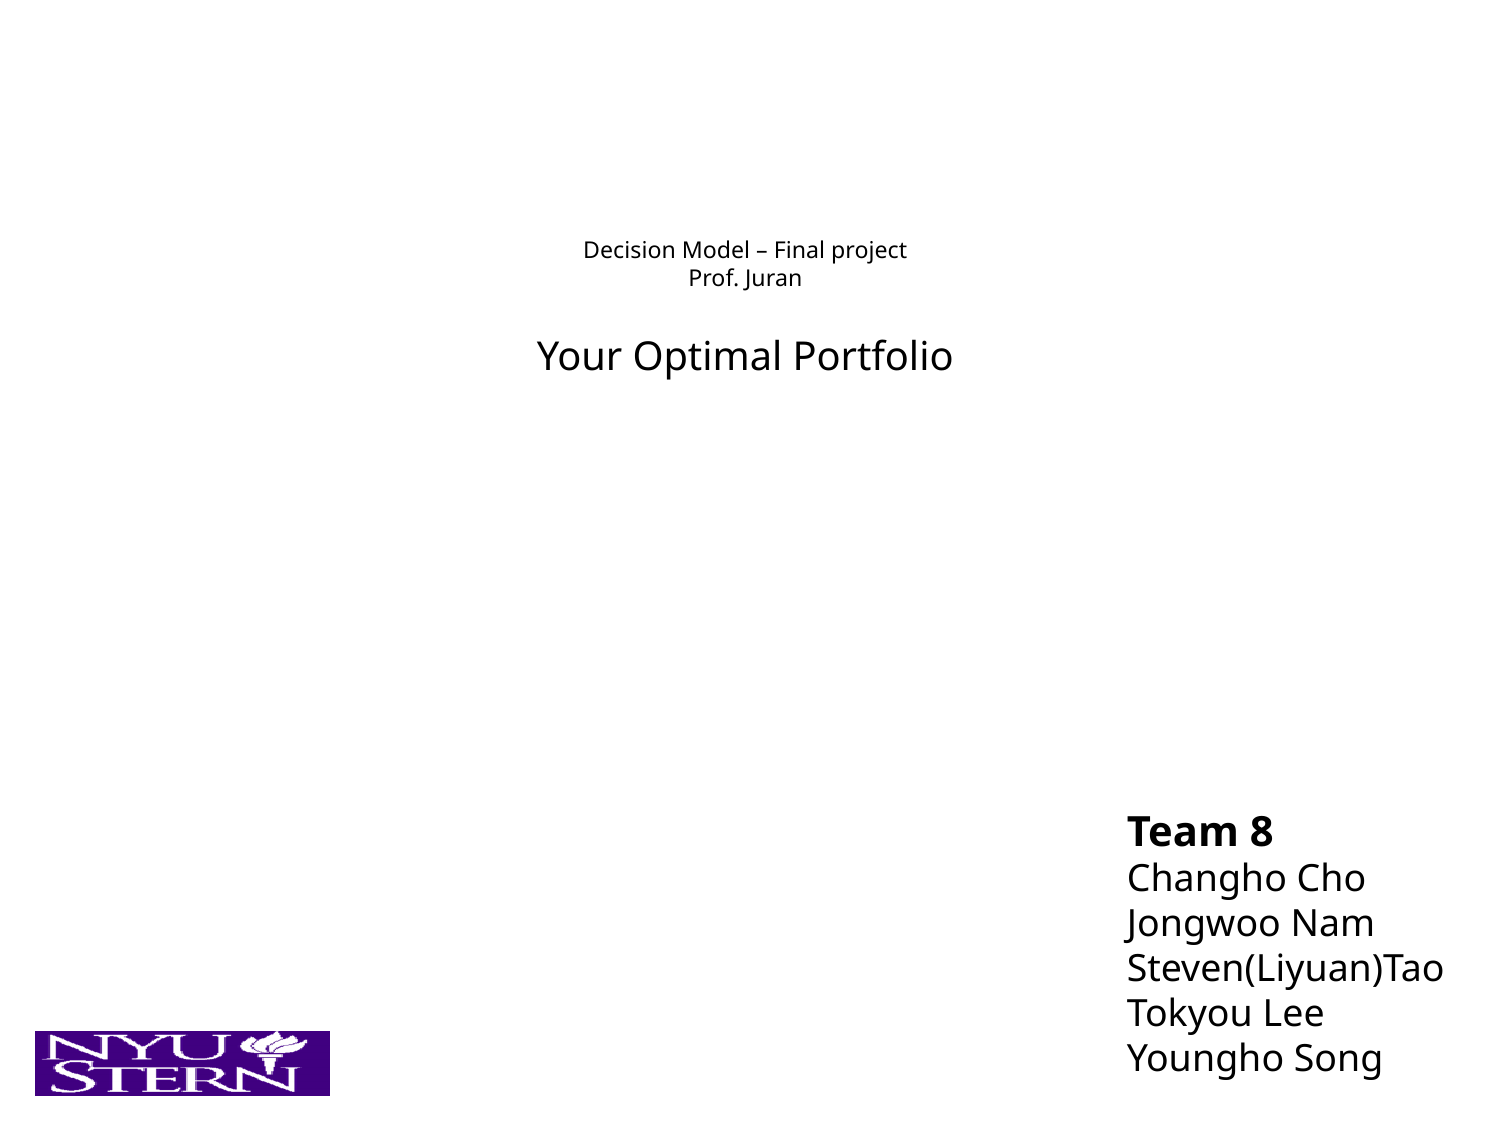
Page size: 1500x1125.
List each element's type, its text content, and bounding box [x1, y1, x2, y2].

picture [34, 1030, 330, 1097]
title Decision Model – Final project Prof. Juran Your Optimal Portfolio [70, 199, 1421, 387]
text_box Team 8 Changho Cho Jongwoo Nam Steven(Liyuan)Tao Tokyou Lee Youngho Song [1112, 796, 1460, 1087]
